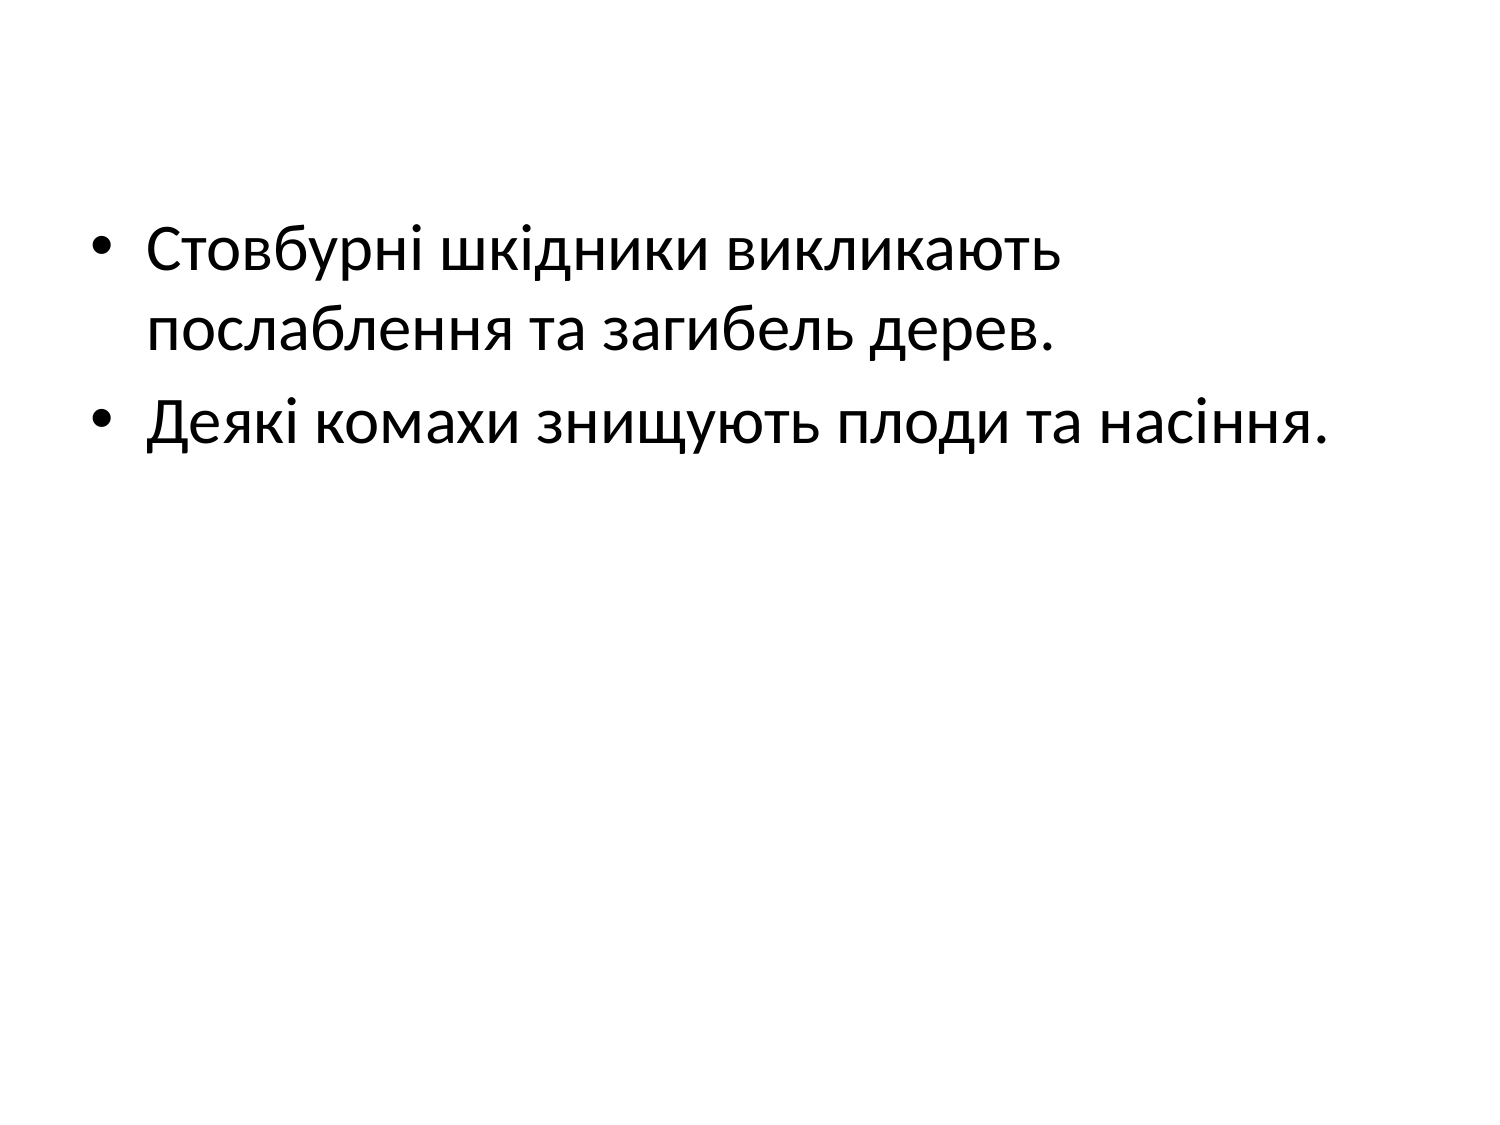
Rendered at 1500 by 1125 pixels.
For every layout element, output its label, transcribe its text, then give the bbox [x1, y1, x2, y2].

list Стовбурні шкідники викликають послаблення та загибель дерев. Деякі комахи знищують плоди та насіння. [75, 196, 1425, 1005]
